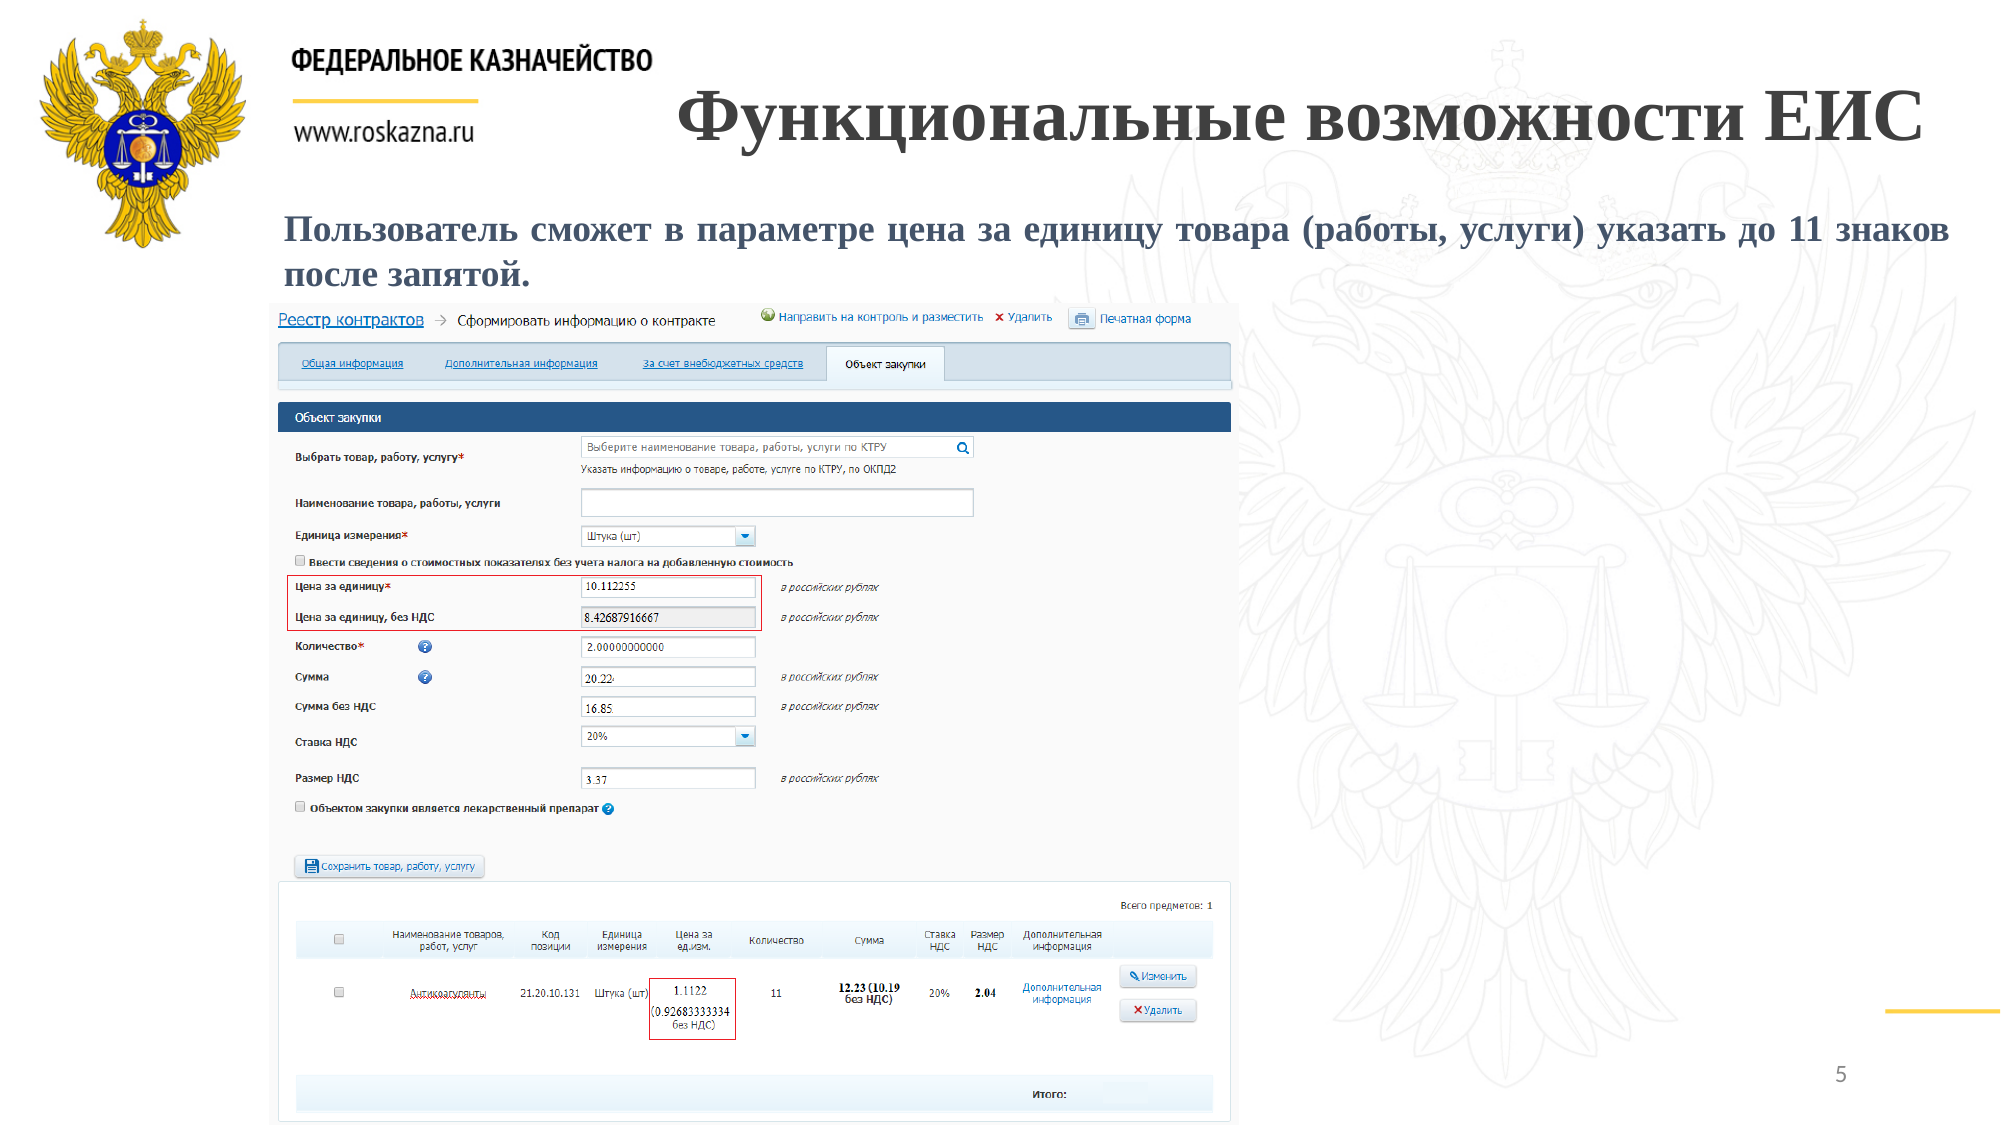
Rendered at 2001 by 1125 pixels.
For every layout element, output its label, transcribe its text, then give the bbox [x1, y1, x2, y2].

text_box Функциональные возможности ЕИС [555, 57, 1943, 163]
text_box Пользователь сможет в параметре цена за единицу товара (работы, услуги) указать до 11 знаков после запятой. [268, 197, 1967, 302]
picture [0, 0, 2001, 1125]
slide_number 5 [1412, 1042, 1863, 1103]
